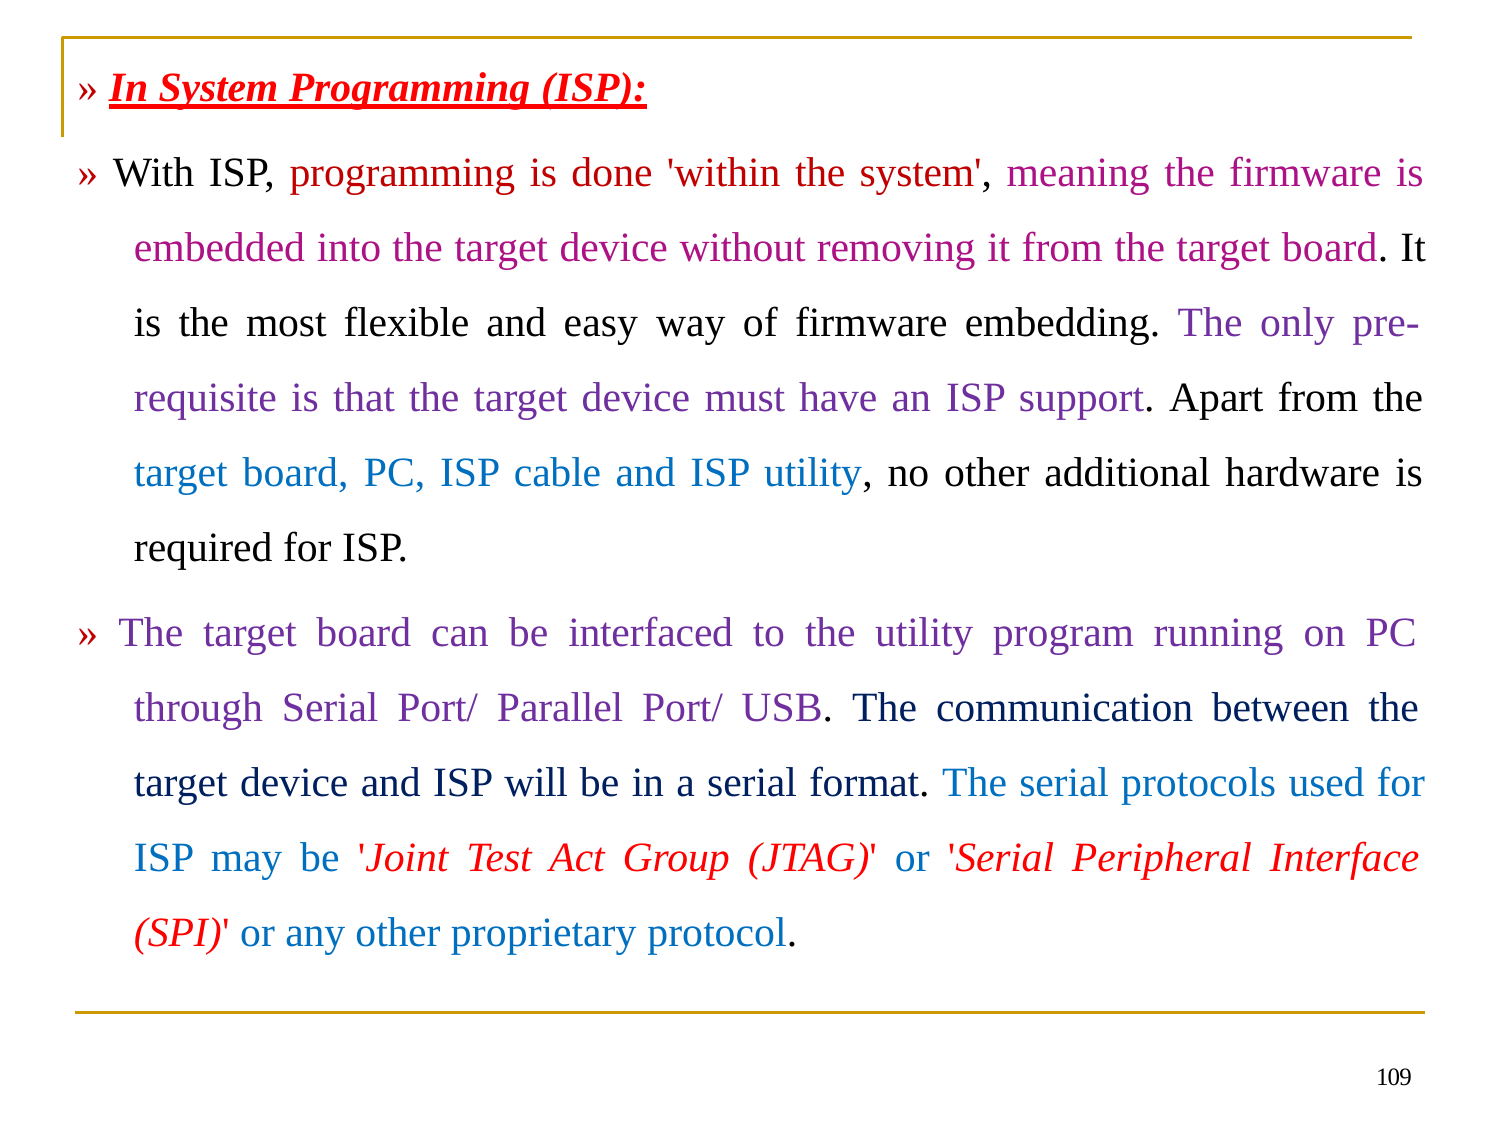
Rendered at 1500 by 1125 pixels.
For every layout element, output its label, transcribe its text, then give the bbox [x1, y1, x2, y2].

text_box » In System Programming (ISP): » With ISP, programming is done 'within the system', meaning the firmware is embedded into the target device without removing it from the target board. It is the most flexible and easy way of firmware embedding. The only pre- requisite is that the target device must have an ISP support. Apart from the target board, PC, ISP cable and ISP utility, no other additional hardware is required for ISP. » The target board can be interfaced to the utility program running on PC through Serial Port/ Parallel Port/ USB. The communication between the target device and ISP will be in a serial format. The serial protocols used for ISP may be 'Joint Test Act Group (JTAG)' or 'Serial Peripheral Interface (SPI)' or any other proprietary protocol. [75, 57, 1439, 955]
text_box 109 [1369, 1061, 1417, 1091]
